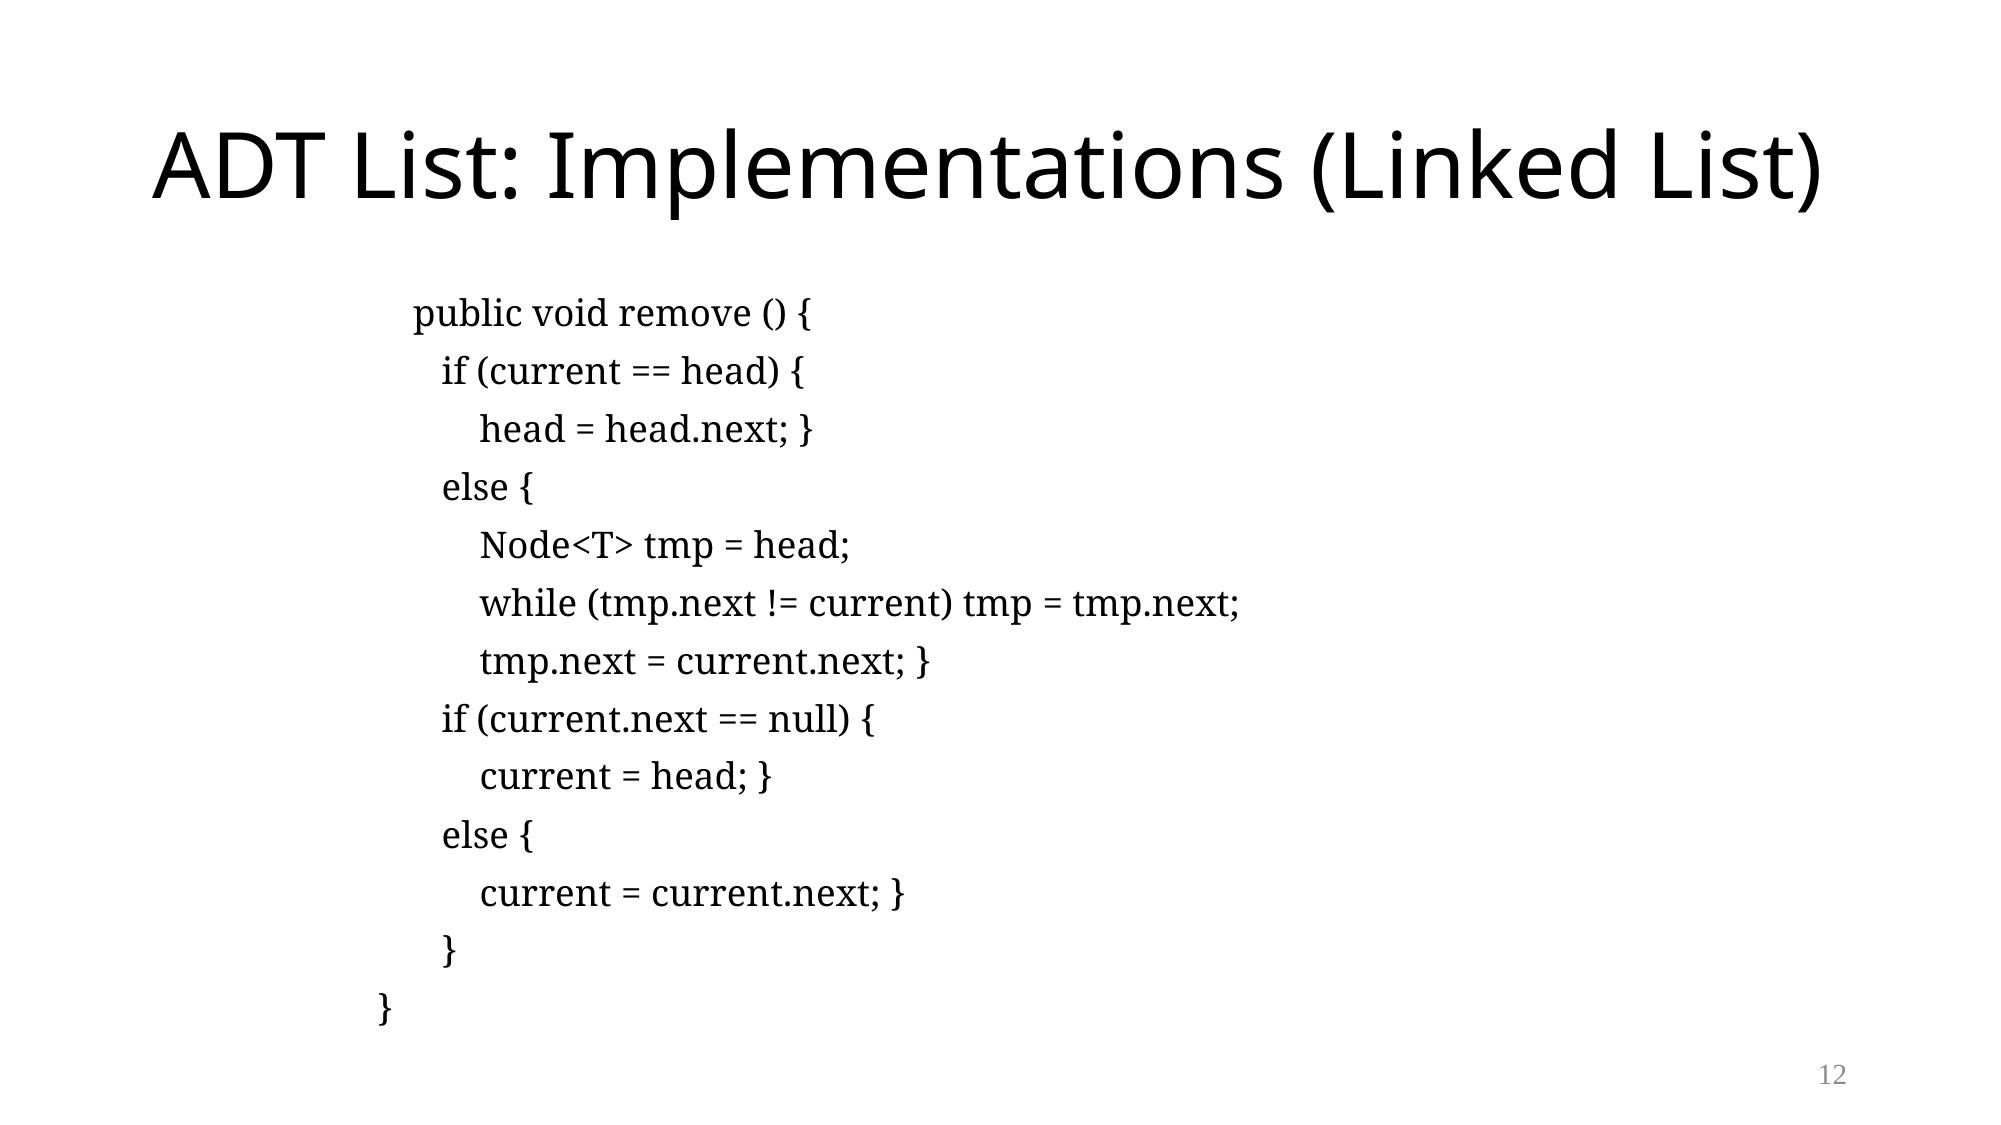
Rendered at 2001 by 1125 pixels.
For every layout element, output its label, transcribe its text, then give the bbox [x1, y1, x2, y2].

title ADT List: Implementations (Linked List) [137, 59, 1863, 278]
list public void remove () { if (current == head) { head = head.next; } else { Node<T> tmp = head; while (tmp.next != current) tmp = tmp.next; tmp.next = current.next; } if (current.next == null) { current = head; } else { current = current.next; } } } [362, 287, 1638, 1038]
slide_number 12 [1412, 1042, 1863, 1103]
